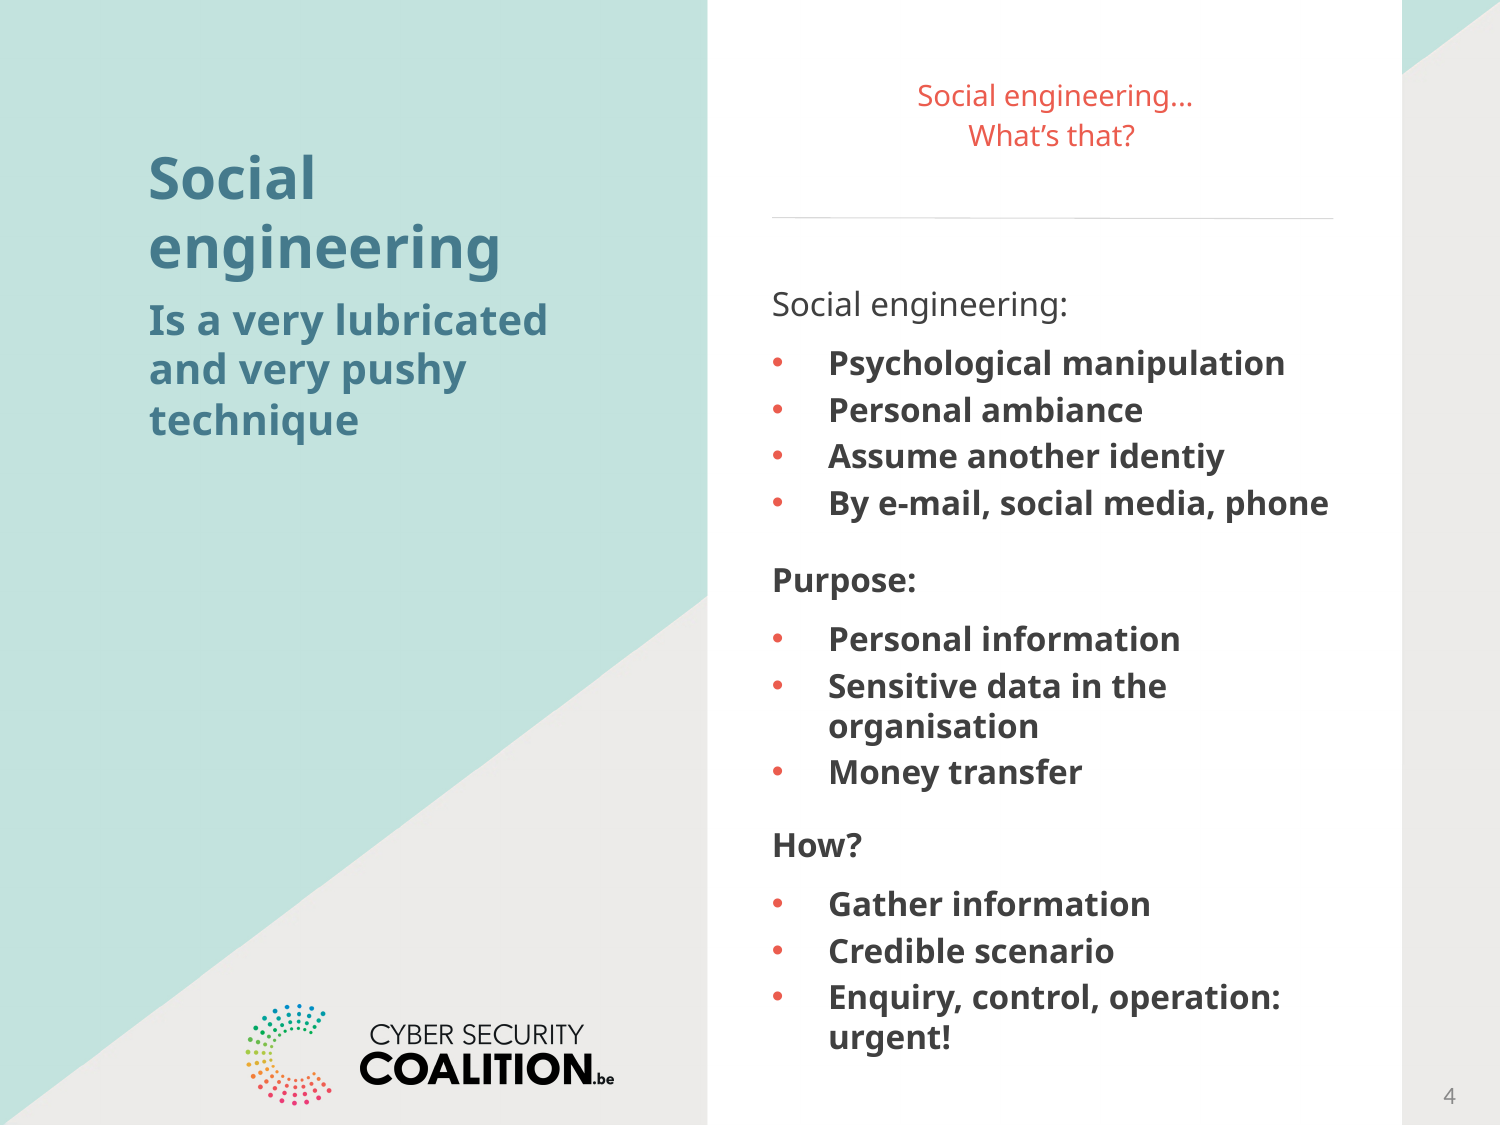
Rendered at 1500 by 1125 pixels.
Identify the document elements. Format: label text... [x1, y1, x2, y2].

text_box Social engineering Is a very lubricated and very pushy technique [134, 133, 566, 451]
picture [0, 0, 1500, 1125]
slide_number 4 [1400, 1063, 1500, 1125]
title Social engineering... What’s that? [750, 67, 1362, 163]
list Social engineering: Psychological manipulation Personal ambiance Assume another identiy By e-mail, social media, phone Purpose: Personal information Sensitive data in the organisation Money transfer How? Gather information Credible scenario Enquiry, control, operation: urgent! [756, 275, 1400, 1018]
